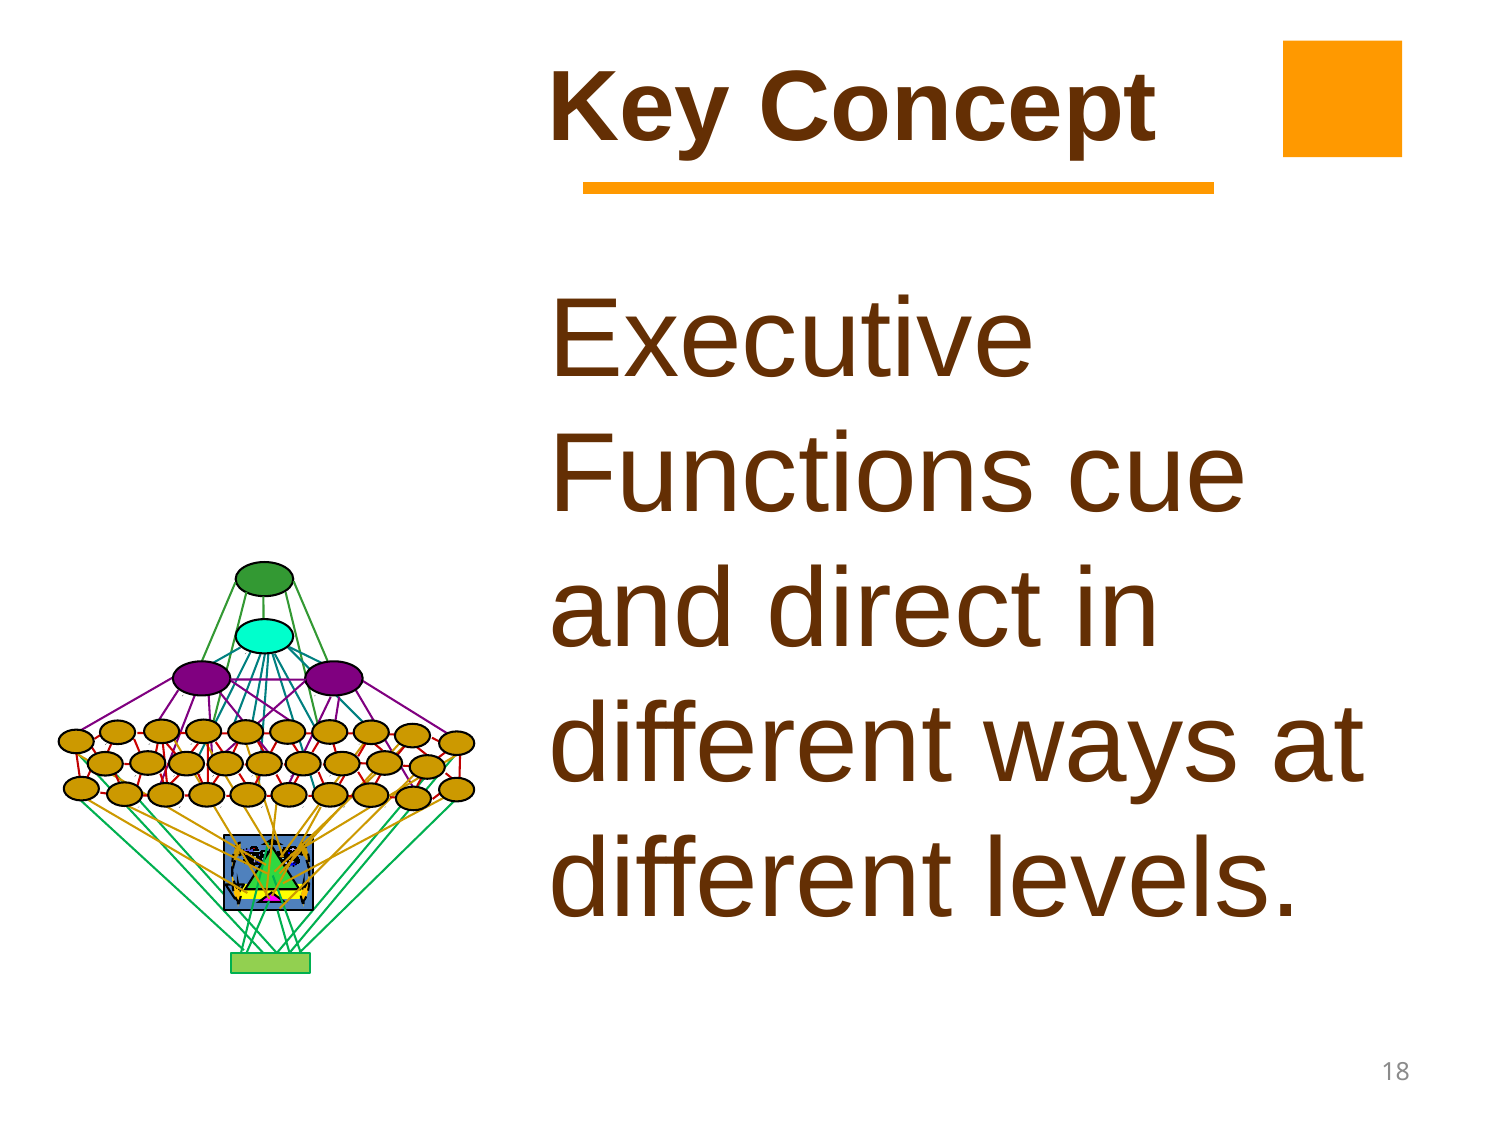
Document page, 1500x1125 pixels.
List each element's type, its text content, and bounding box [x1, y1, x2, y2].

text_box [1281, 38, 1404, 159]
text_box Key Concept [532, 33, 1173, 168]
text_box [58, 561, 475, 974]
slide_number 18 [1074, 1042, 1425, 1103]
text_box Executive Functions cue and direct in different ways at different levels. [533, 256, 1436, 947]
